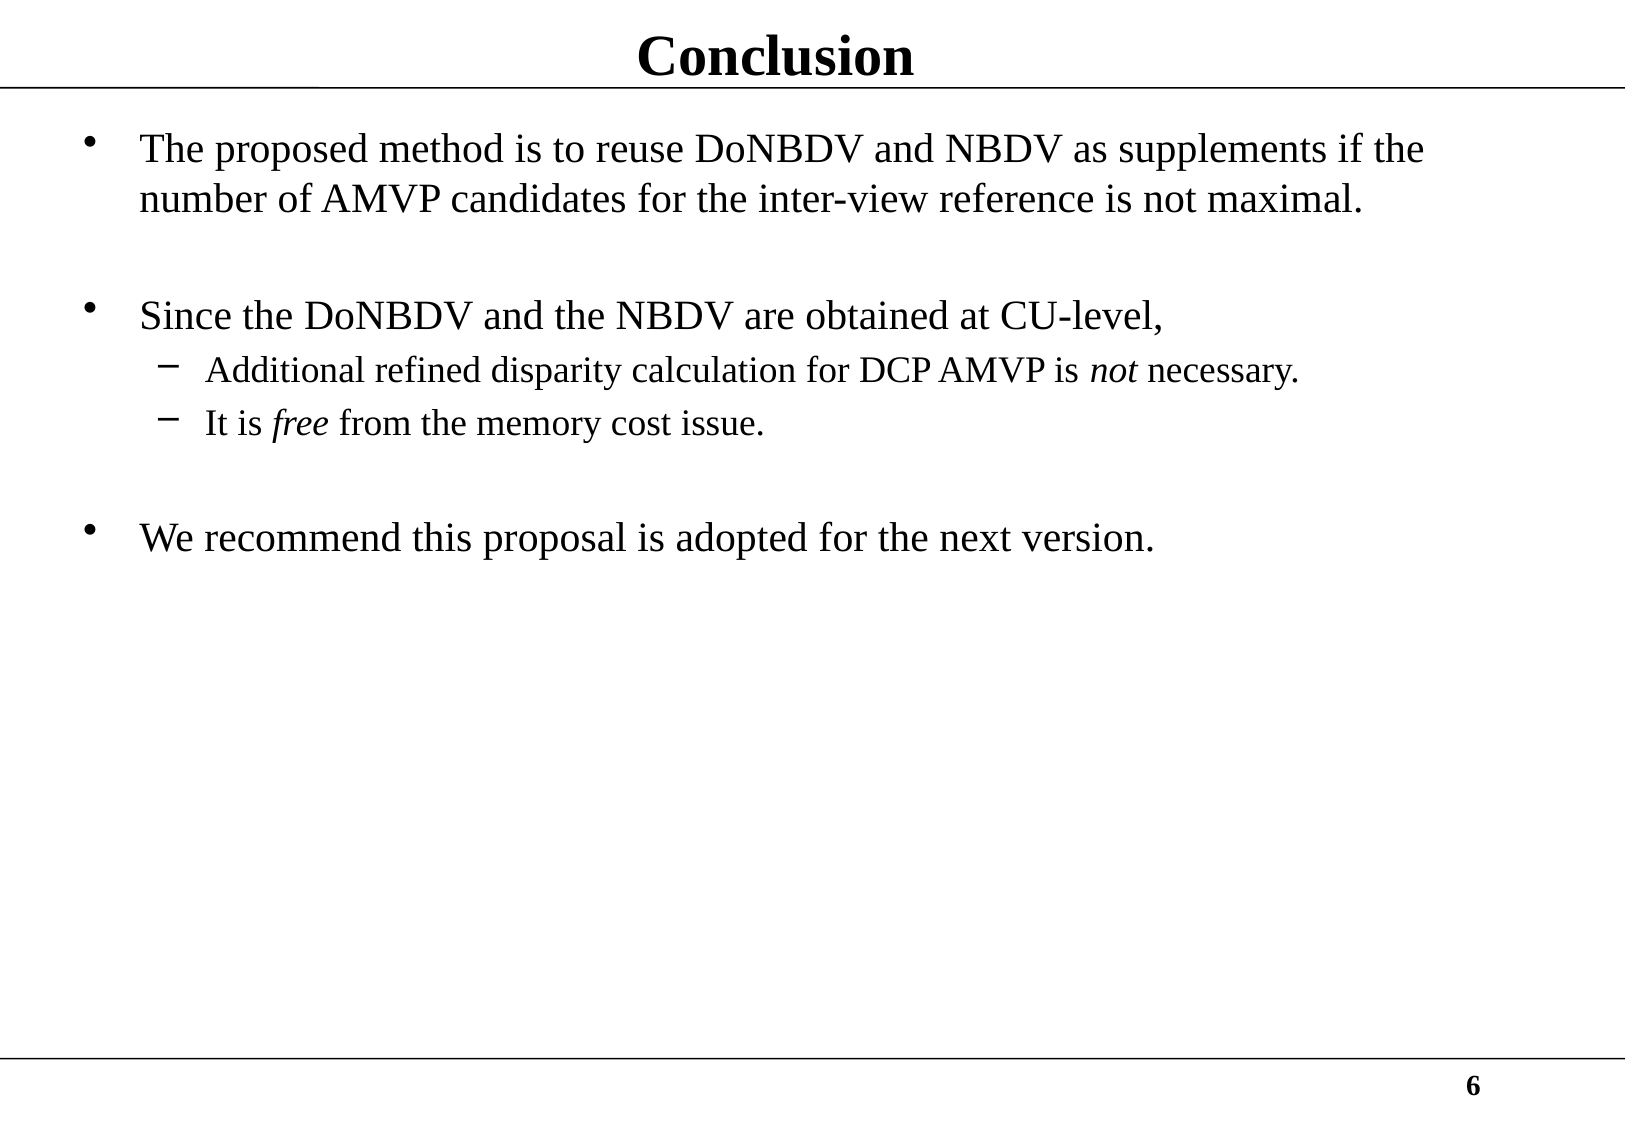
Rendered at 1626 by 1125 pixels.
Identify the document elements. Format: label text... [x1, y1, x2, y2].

slide_number 6 [1403, 1058, 1544, 1106]
title Conclusion [68, 9, 1484, 94]
list The proposed method is to reuse DoNBDV and NBDV as supplements if the number of AMVP candidates for the inter-view reference is not maximal. Since the DoNBDV and the NBDV are obtained at CU-level, Additional refined disparity calculation for DCP AMVP is not necessary. It is free from the memory cost issue. We recommend this proposal is adopted for the next version. [68, 113, 1544, 1005]
